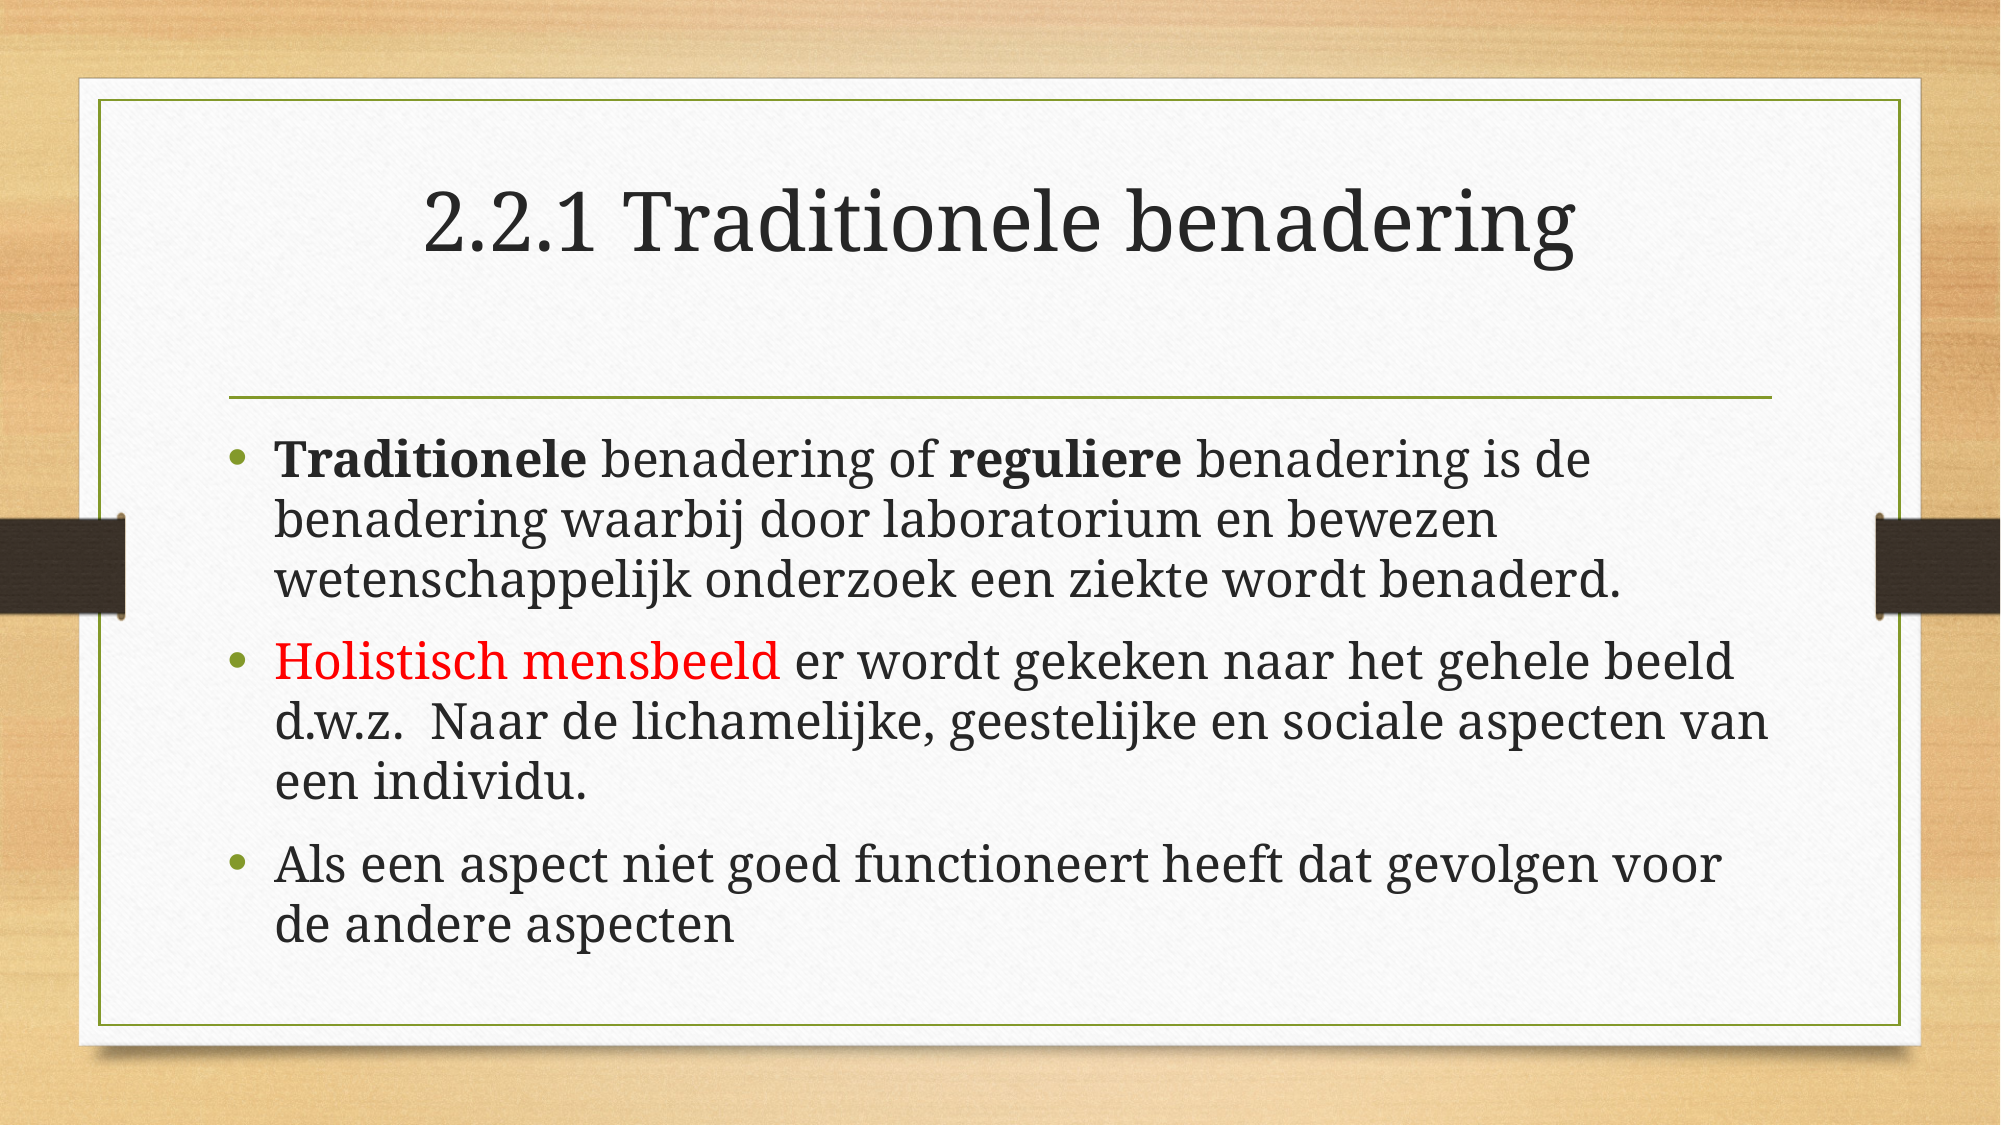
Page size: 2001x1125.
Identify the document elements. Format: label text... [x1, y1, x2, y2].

title 2.2.1 Traditionele benadering [212, 161, 1788, 375]
list Traditionele benadering of reguliere benadering is de benadering waarbij door laboratorium en bewezen wetenschappelijk onderzoek een ziekte wordt benaderd. Holistisch mensbeeld er wordt gekeken naar het gehele beeld d.w.z. Naar de lichamelijke, geestelijke en sociale aspecten van een individu. Als een aspect niet goed functioneert heeft dat gevolgen voor de andere aspecten [212, 419, 1788, 964]
picture [0, 0, 2001, 1125]
